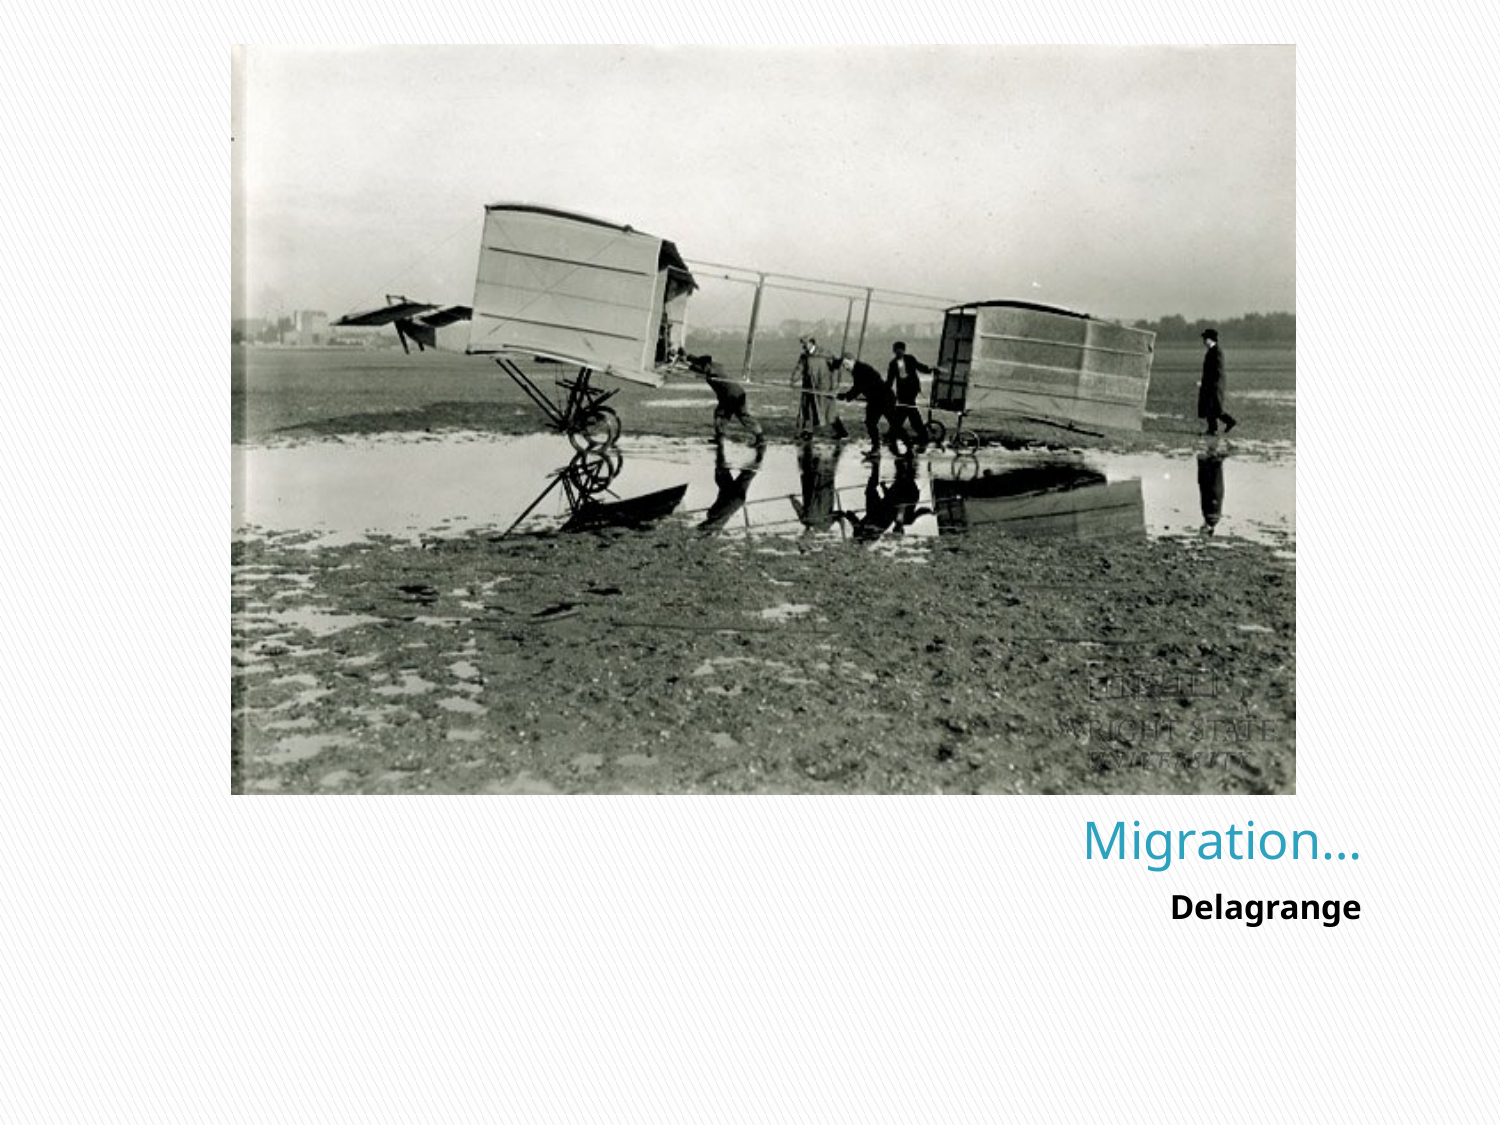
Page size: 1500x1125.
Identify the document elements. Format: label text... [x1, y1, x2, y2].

list Delagrange [725, 878, 1377, 1029]
title Migration… [150, 800, 1378, 875]
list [231, 44, 1296, 796]
